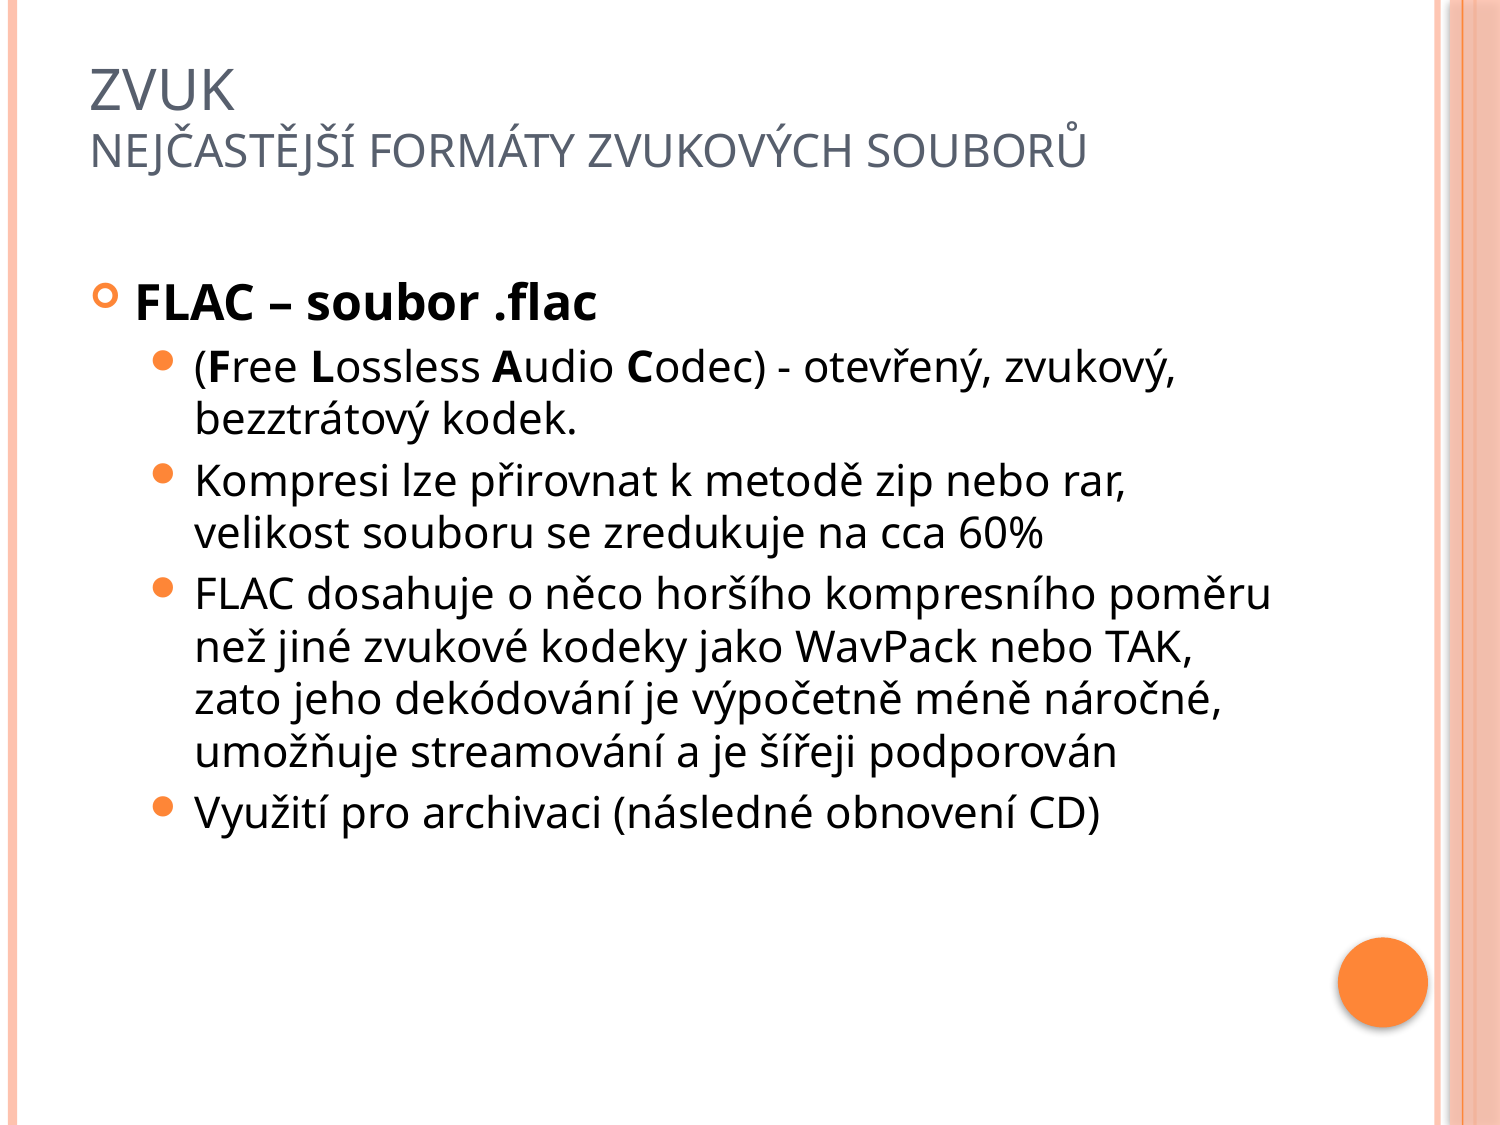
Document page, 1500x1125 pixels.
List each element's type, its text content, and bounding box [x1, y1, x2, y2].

title ZVUK nejčastější formáty zvukových souborů [75, 45, 1300, 185]
list FLAC – soubor .flac (Free Lossless Audio Codec) - otevřený, zvukový, bezztrátový kodek. Kompresi lze přirovnat k metodě zip nebo rar, velikost souboru se zredukuje na cca 60% FLAC dosahuje o něco horšího kompresního poměru než jiné zvukové kodeky jako WavPack nebo TAK, zato jeho dekódování je výpočetně méně náročné, umožňuje streamování a je šířeji podporován Využití pro archivaci (následné obnovení CD) [75, 262, 1300, 1062]
